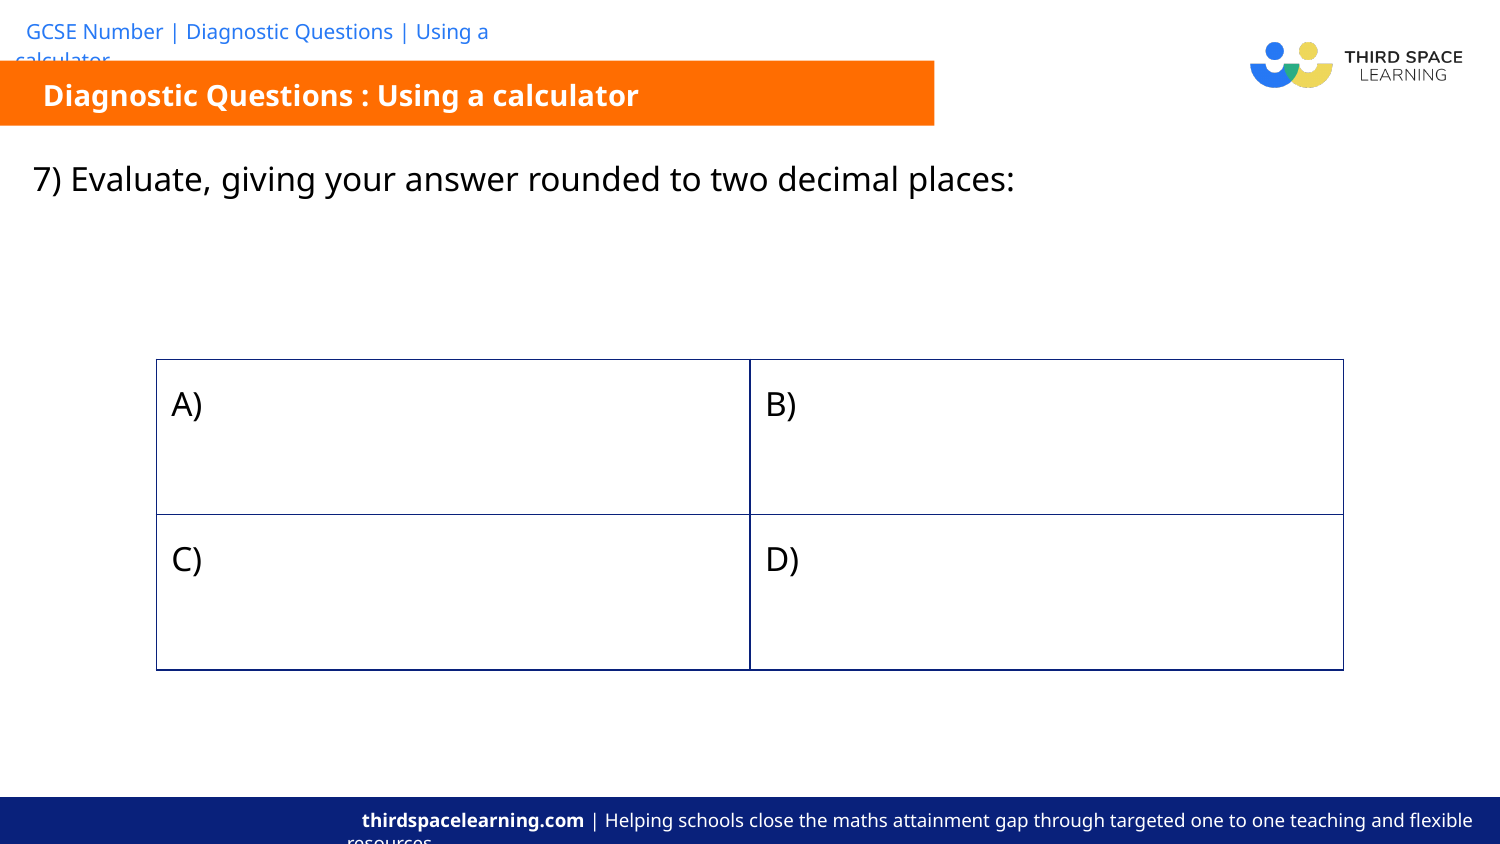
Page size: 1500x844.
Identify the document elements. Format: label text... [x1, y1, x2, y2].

picture [1250, 33, 1465, 99]
text_box Diagnostic Questions : Using a calculator [27, 61, 778, 127]
